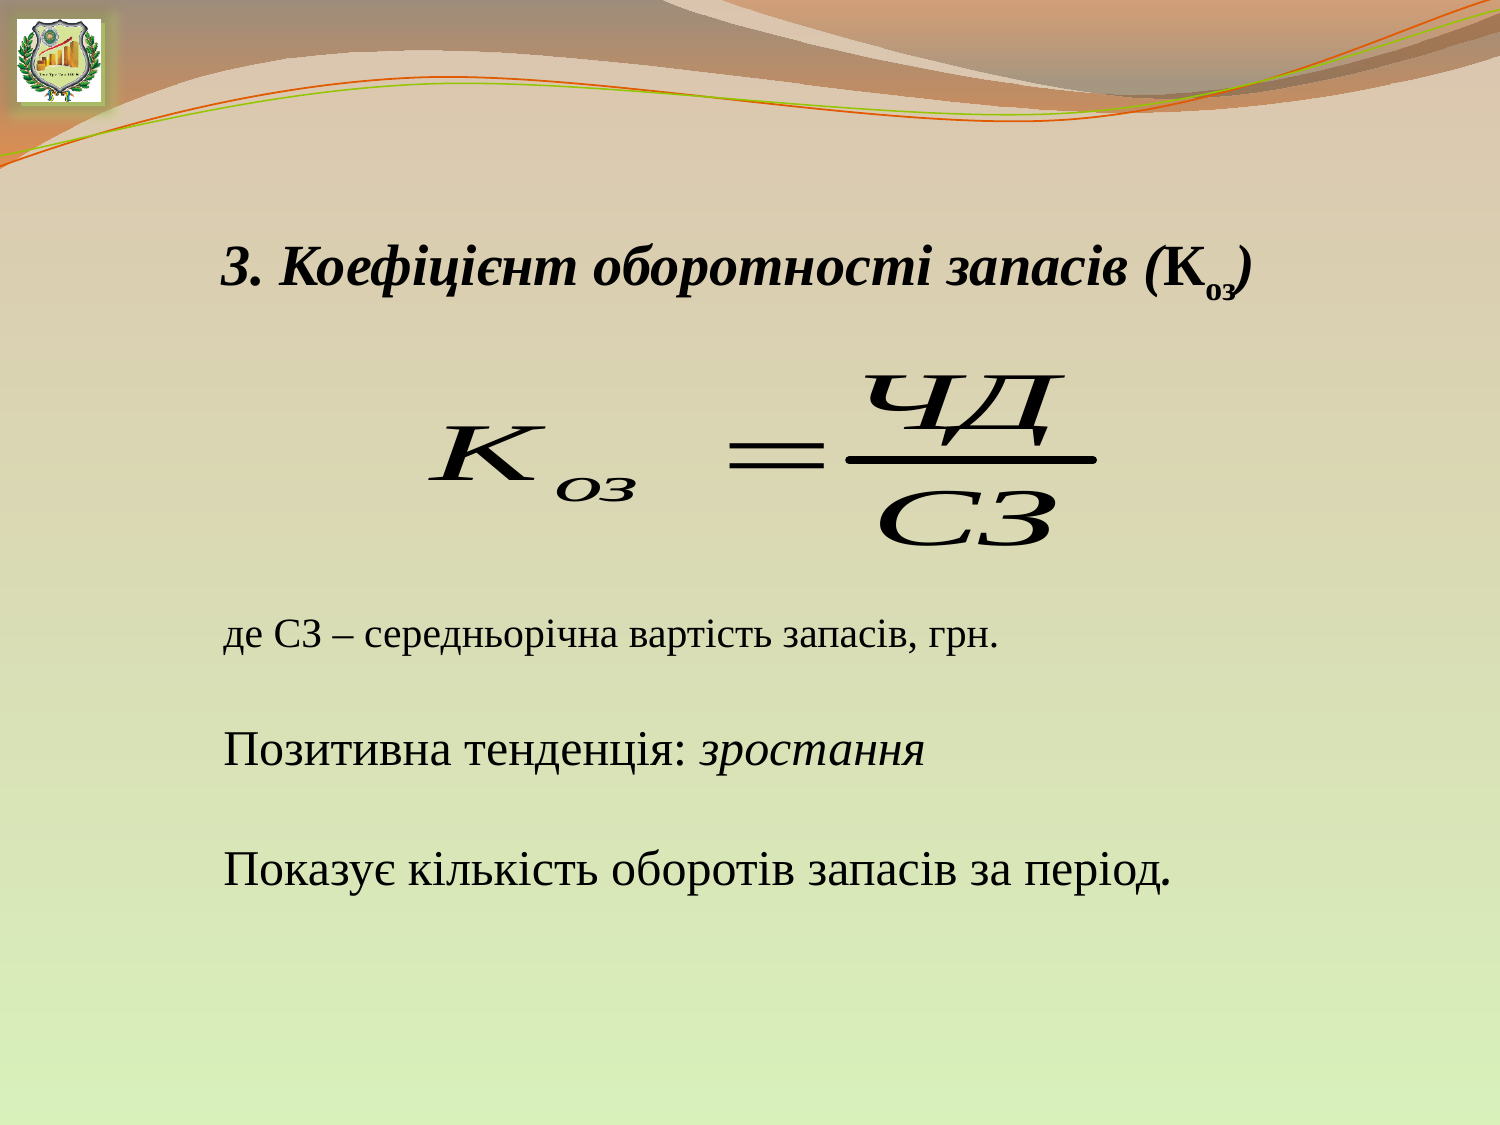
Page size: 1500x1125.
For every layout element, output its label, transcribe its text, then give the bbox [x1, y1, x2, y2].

picture [17, 18, 101, 102]
text_box де СЗ – середньорічна вартість запасів, грн. Позитивна тенденція: зростання Показує кількість оборотів запасів за період. [208, 597, 1331, 903]
text_box 3. Коефіцієнт оборотності запасів (Коз) [206, 219, 1353, 315]
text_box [395, 349, 1129, 563]
text_box [0, 0, 1500, 75]
